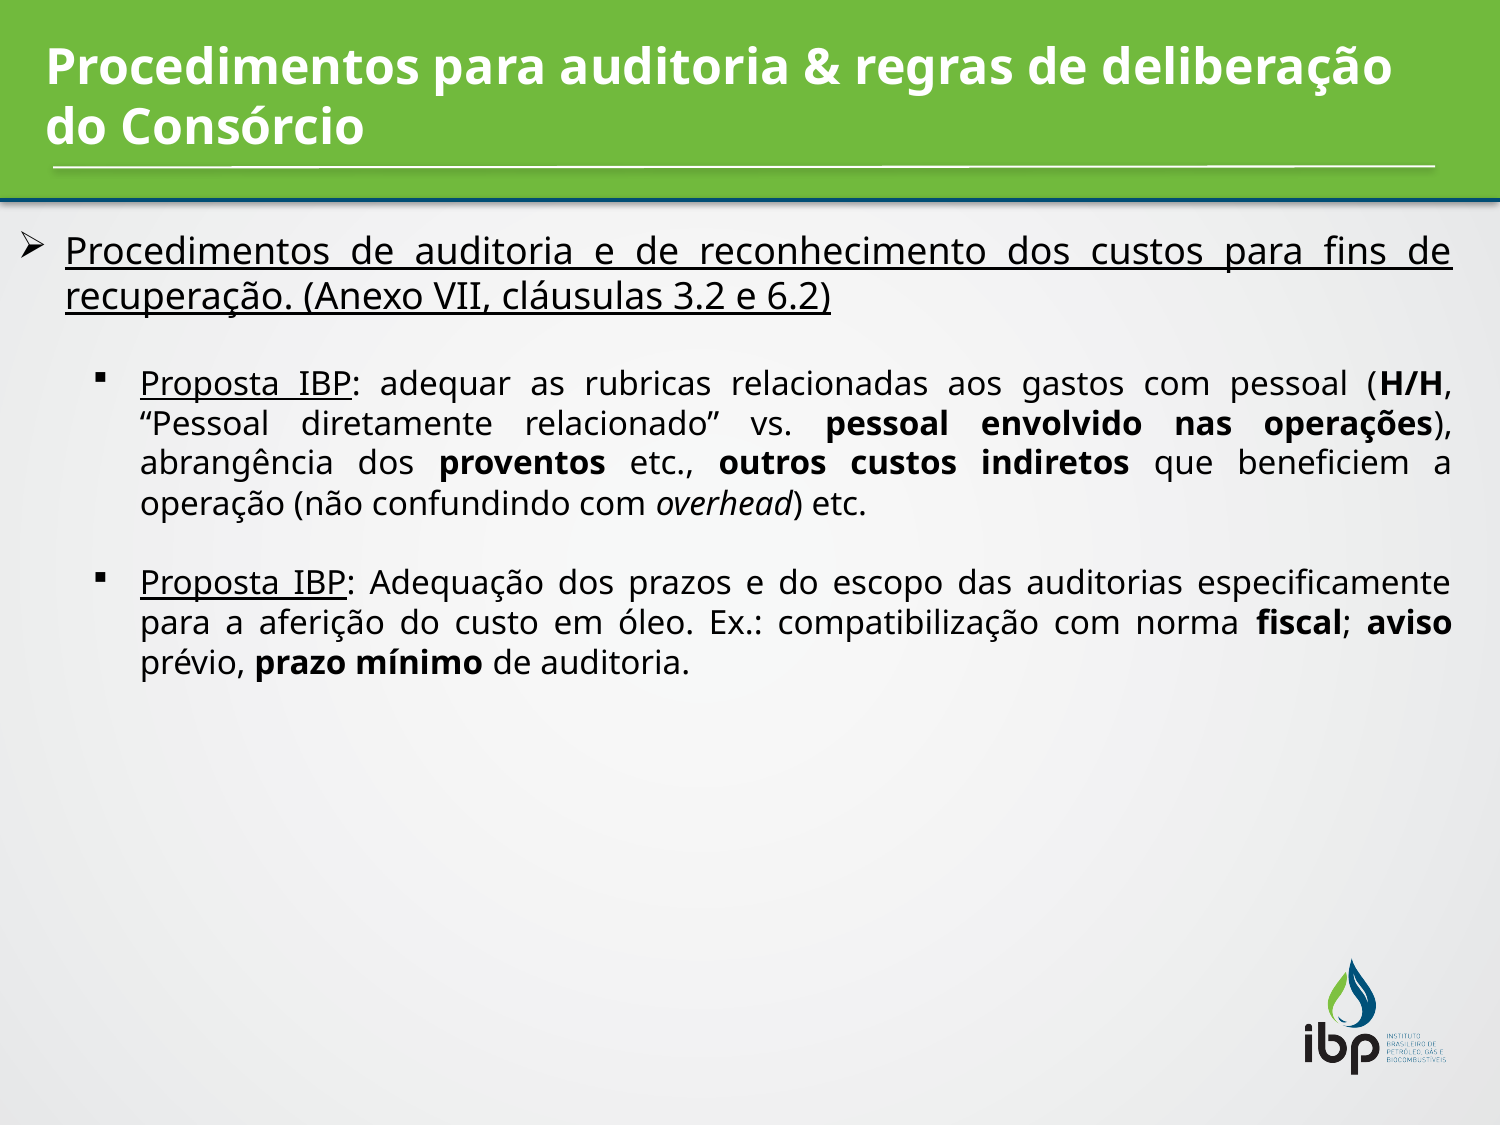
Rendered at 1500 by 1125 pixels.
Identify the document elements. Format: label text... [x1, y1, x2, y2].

text_box [0, 0, 1500, 198]
text_box Procedimentos para auditoria & regras de deliberação do Consórcio [24, 24, 1488, 165]
picture [0, 203, 1500, 1125]
text_box Procedimentos de auditoria e de reconhecimento dos custos para fins de recuperação. (Anexo VII, cláusulas 3.2 e 6.2) Proposta IBP: adequar as rubricas relacionadas aos gastos com pessoal (H/H, “Pessoal diretamente relacionado” vs. pessoal envolvido nas operações), abrangência dos proventos etc., outros custos indiretos que beneficiem a operação (não confundindo com overhead) etc. Proposta IBP: Adequação dos prazos e do escopo das auditorias especificamente para a aferição do custo em óleo. Ex.: compatibilização com norma fiscal; aviso prévio, prazo mínimo de auditoria. [0, 216, 1473, 744]
